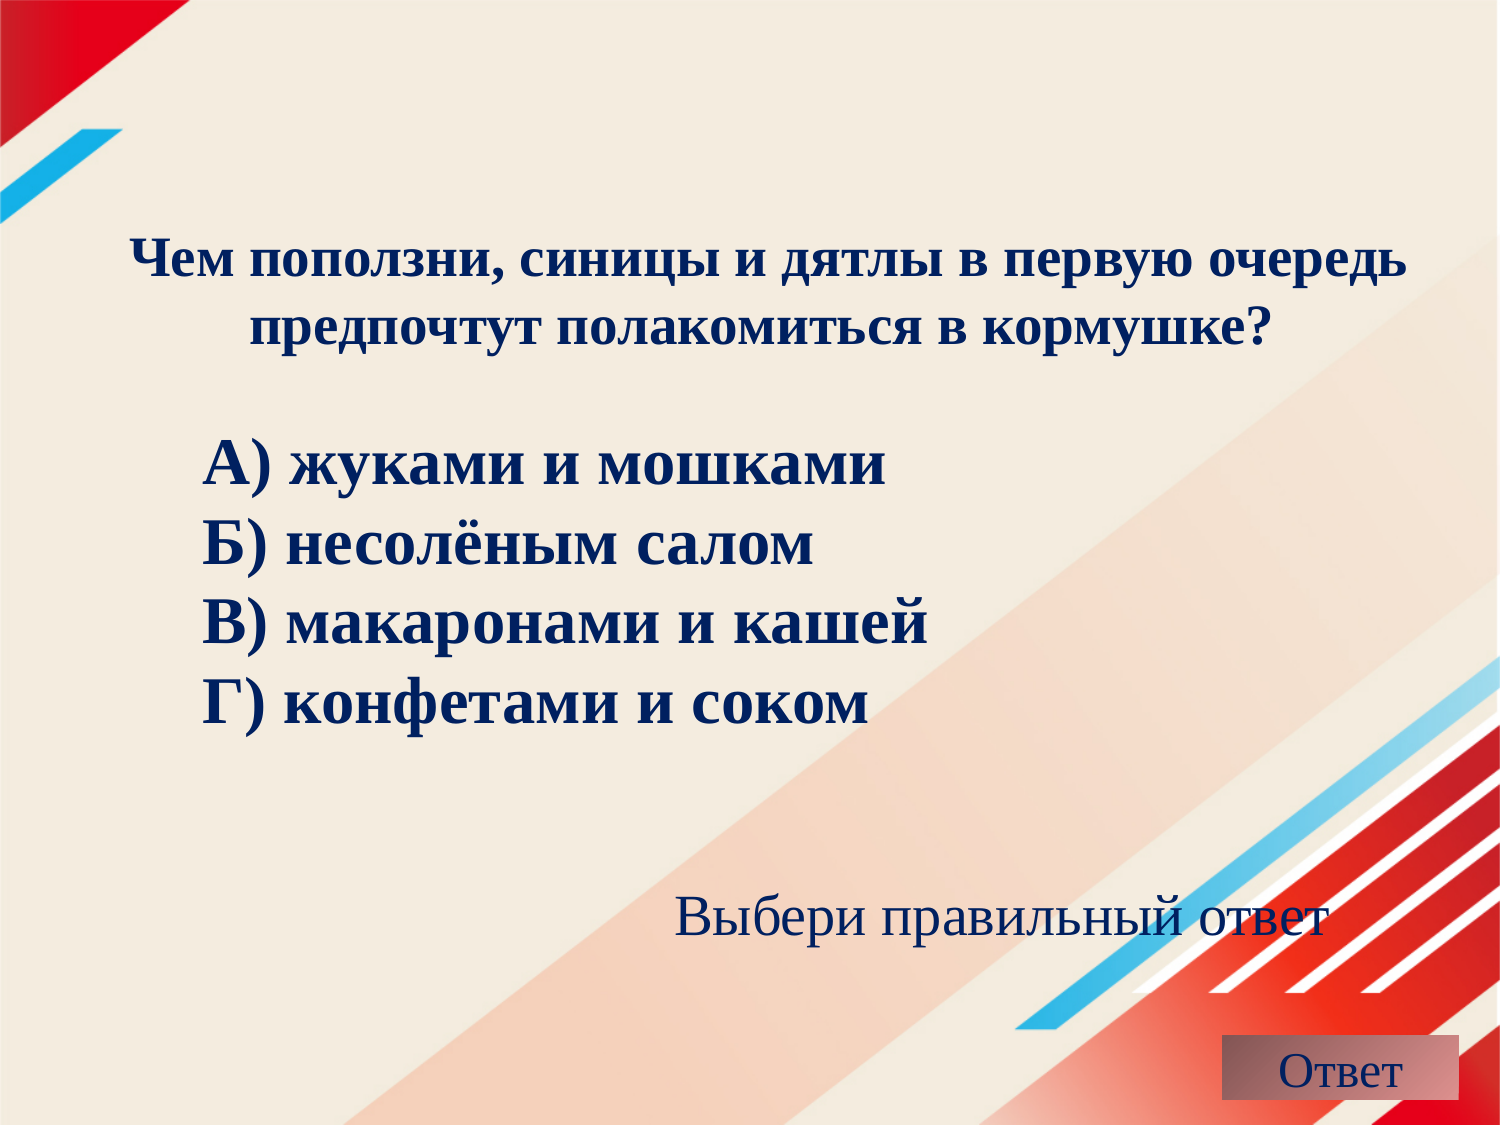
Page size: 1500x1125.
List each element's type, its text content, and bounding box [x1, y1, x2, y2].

text_box Выбери правильный ответ [659, 869, 1346, 955]
picture [0, 0, 1500, 1125]
title Чем поползни, синицы и дятлы в первую очередь предпочтут полакомиться в кормушке? [93, 210, 1444, 365]
text_box А) жуками и мошками Б) несолёным салом В) макаронами и кашей Г) конфетами и соком [187, 410, 1184, 745]
